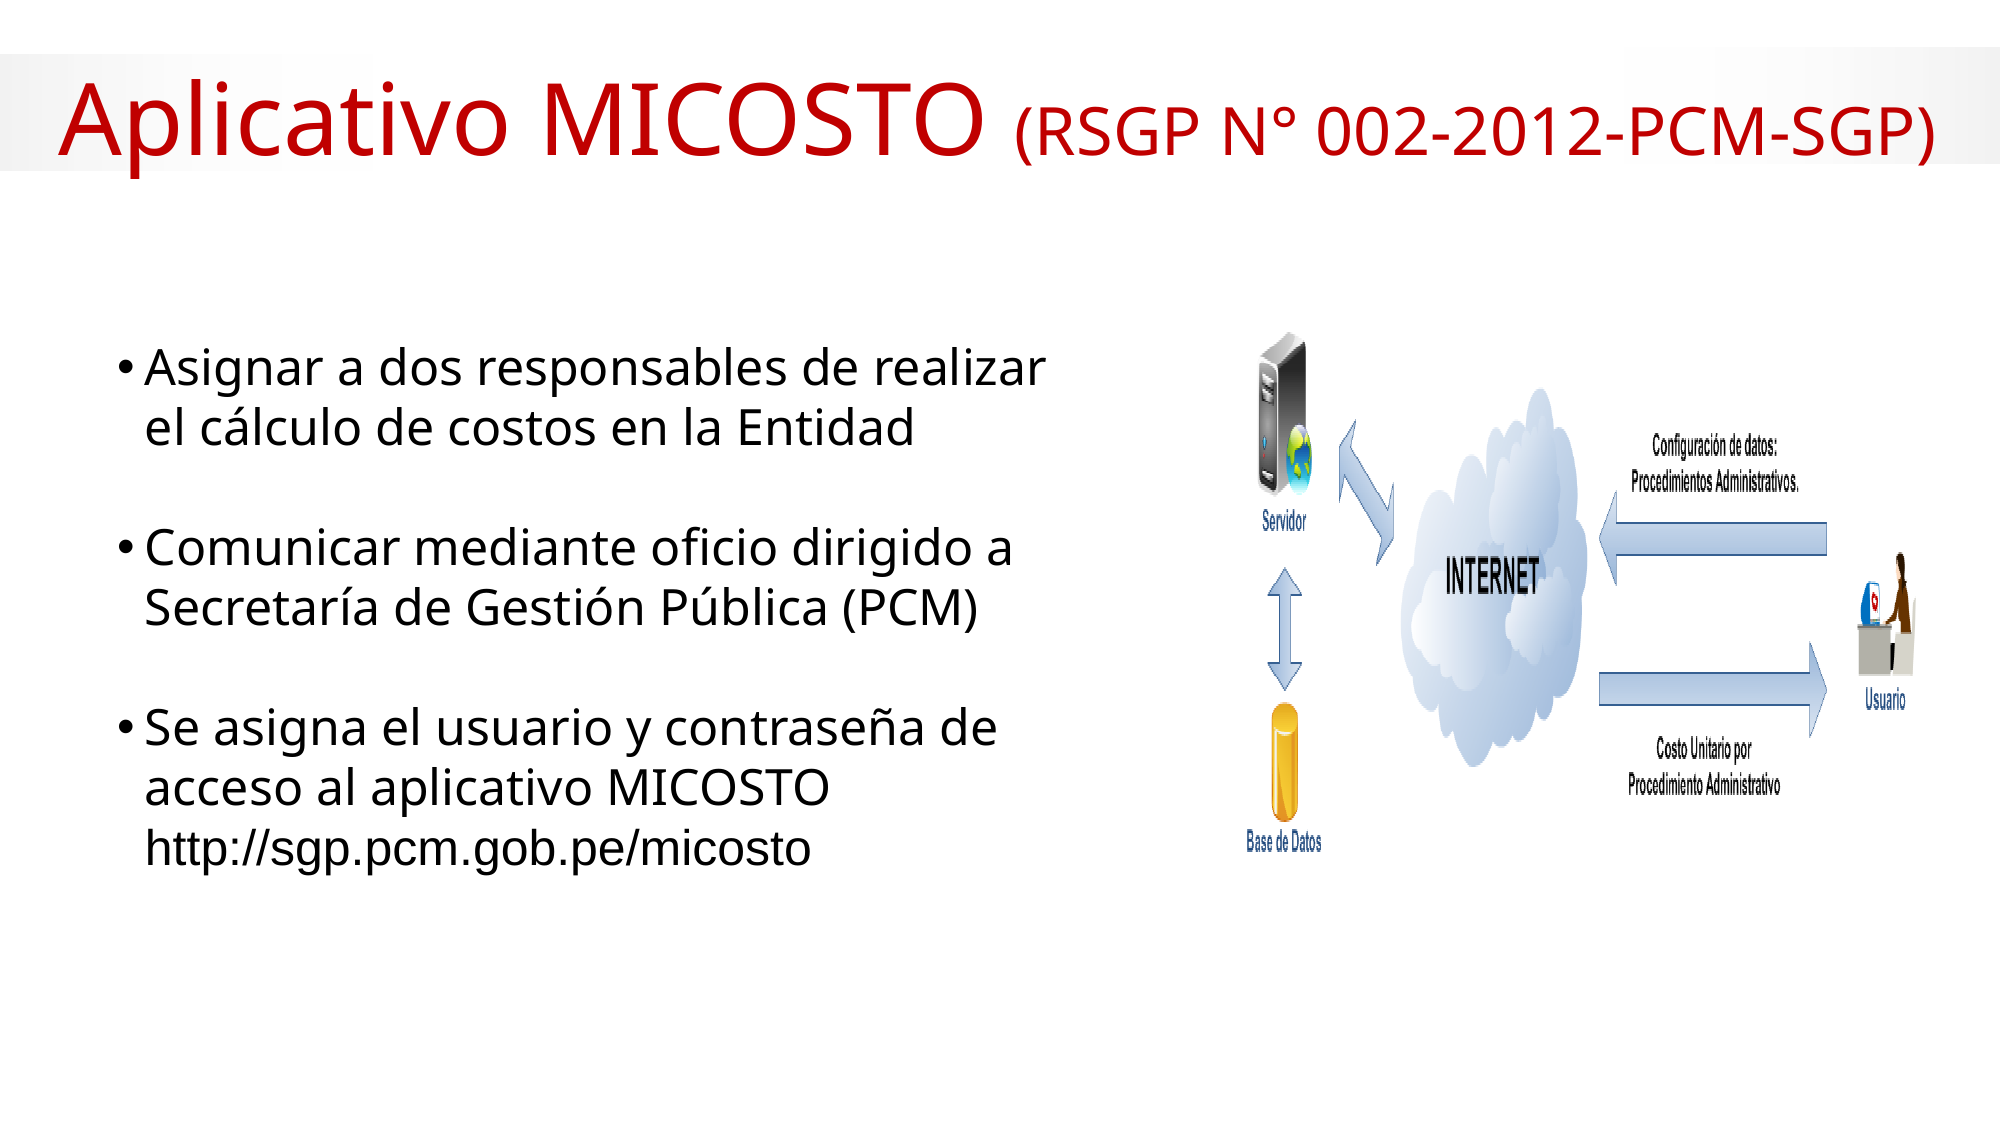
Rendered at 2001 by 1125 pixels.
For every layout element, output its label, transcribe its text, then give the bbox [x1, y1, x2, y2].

text_box Aplicativo MICOSTO (RSGP N° 002-2012-PCM-SGP) [0, 47, 2000, 183]
picture [1235, 309, 1924, 908]
text_box Asignar a dos responsables de realizar el cálculo de costos en la Entidad Comunicar mediante oficio dirigido a Secretaría de Gestión Pública (PCM) Se asigna el usuario y contraseña de acceso al aplicativo MICOSTO http://sgp.pcm.gob.pe/micosto [102, 328, 1083, 884]
